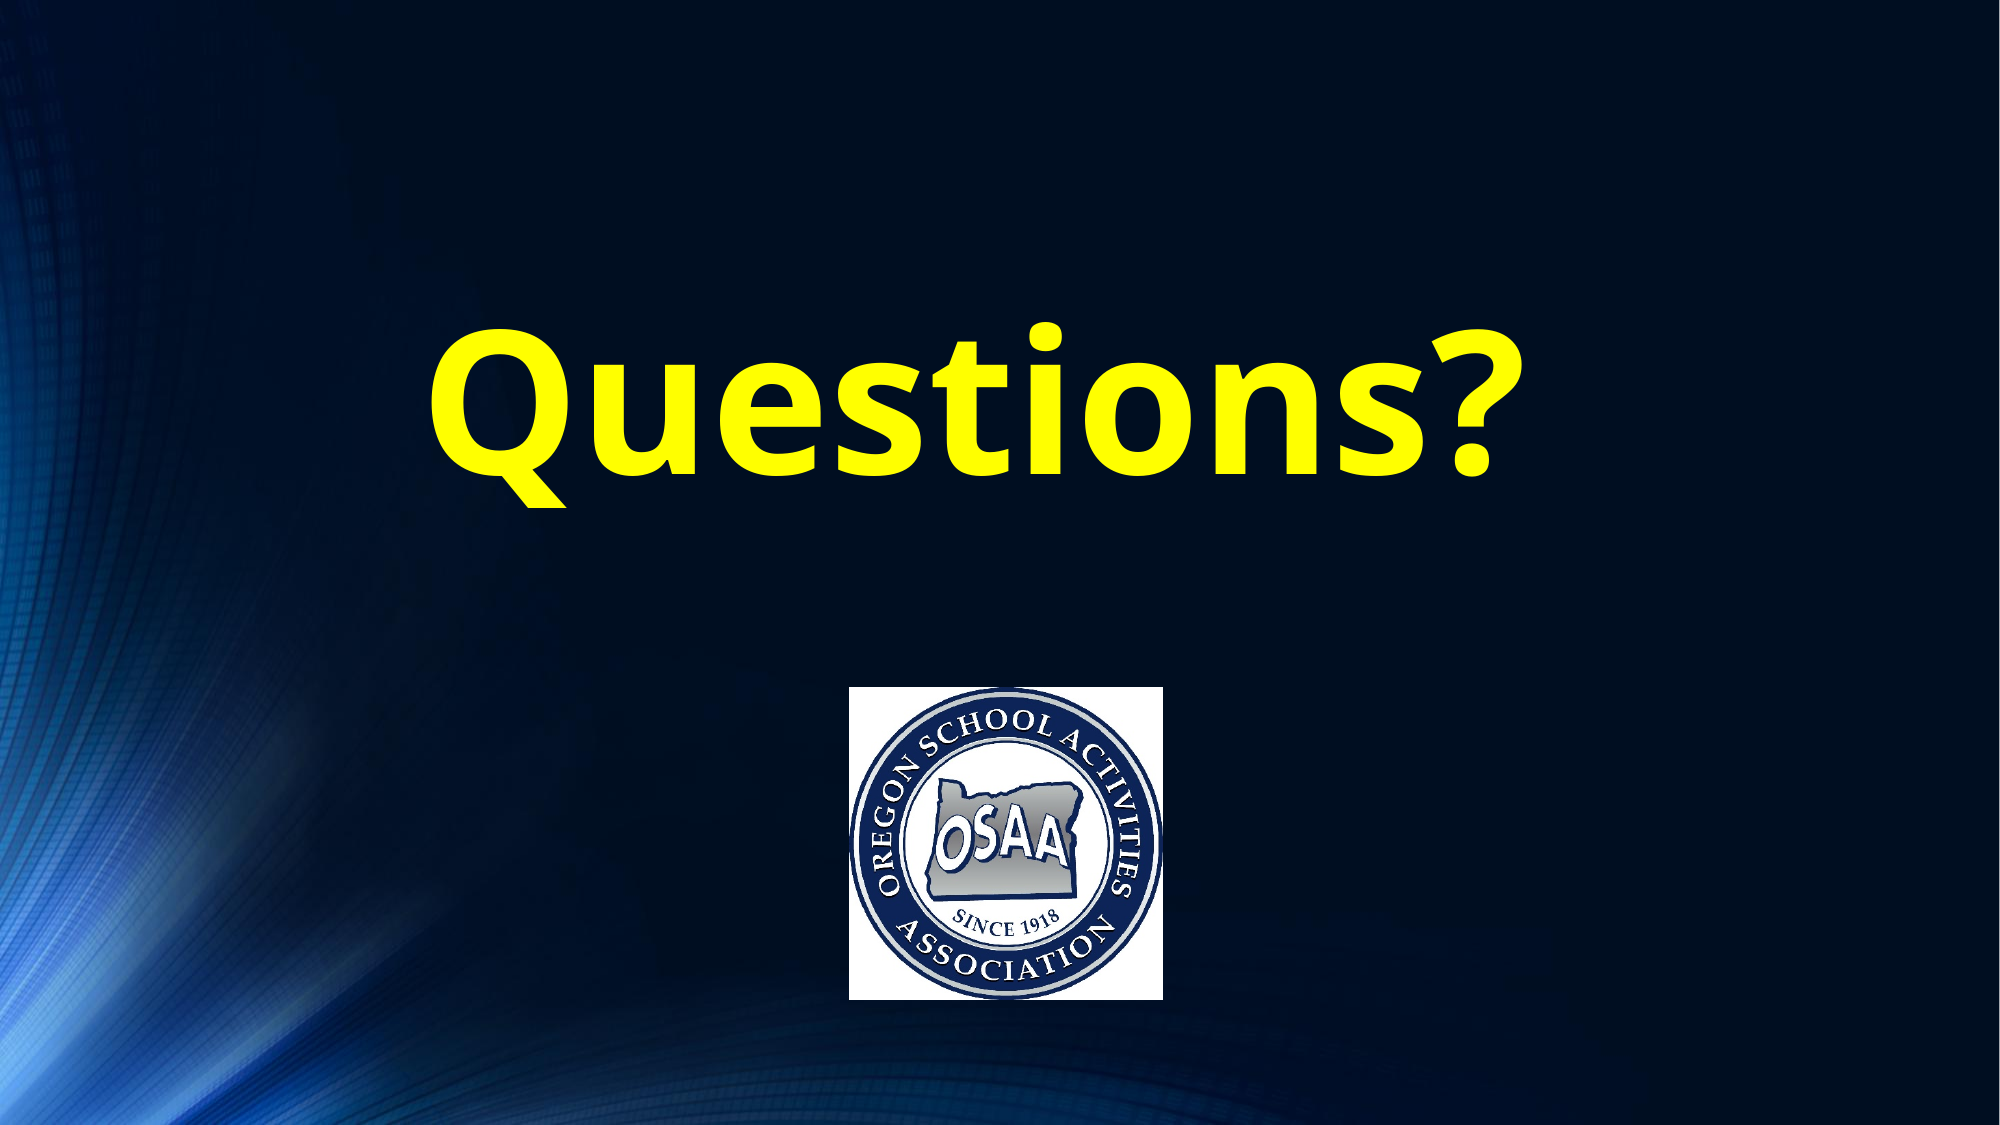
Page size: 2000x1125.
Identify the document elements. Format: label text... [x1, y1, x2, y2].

picture [0, 0, 2000, 1125]
title Questions? [249, 237, 1750, 525]
